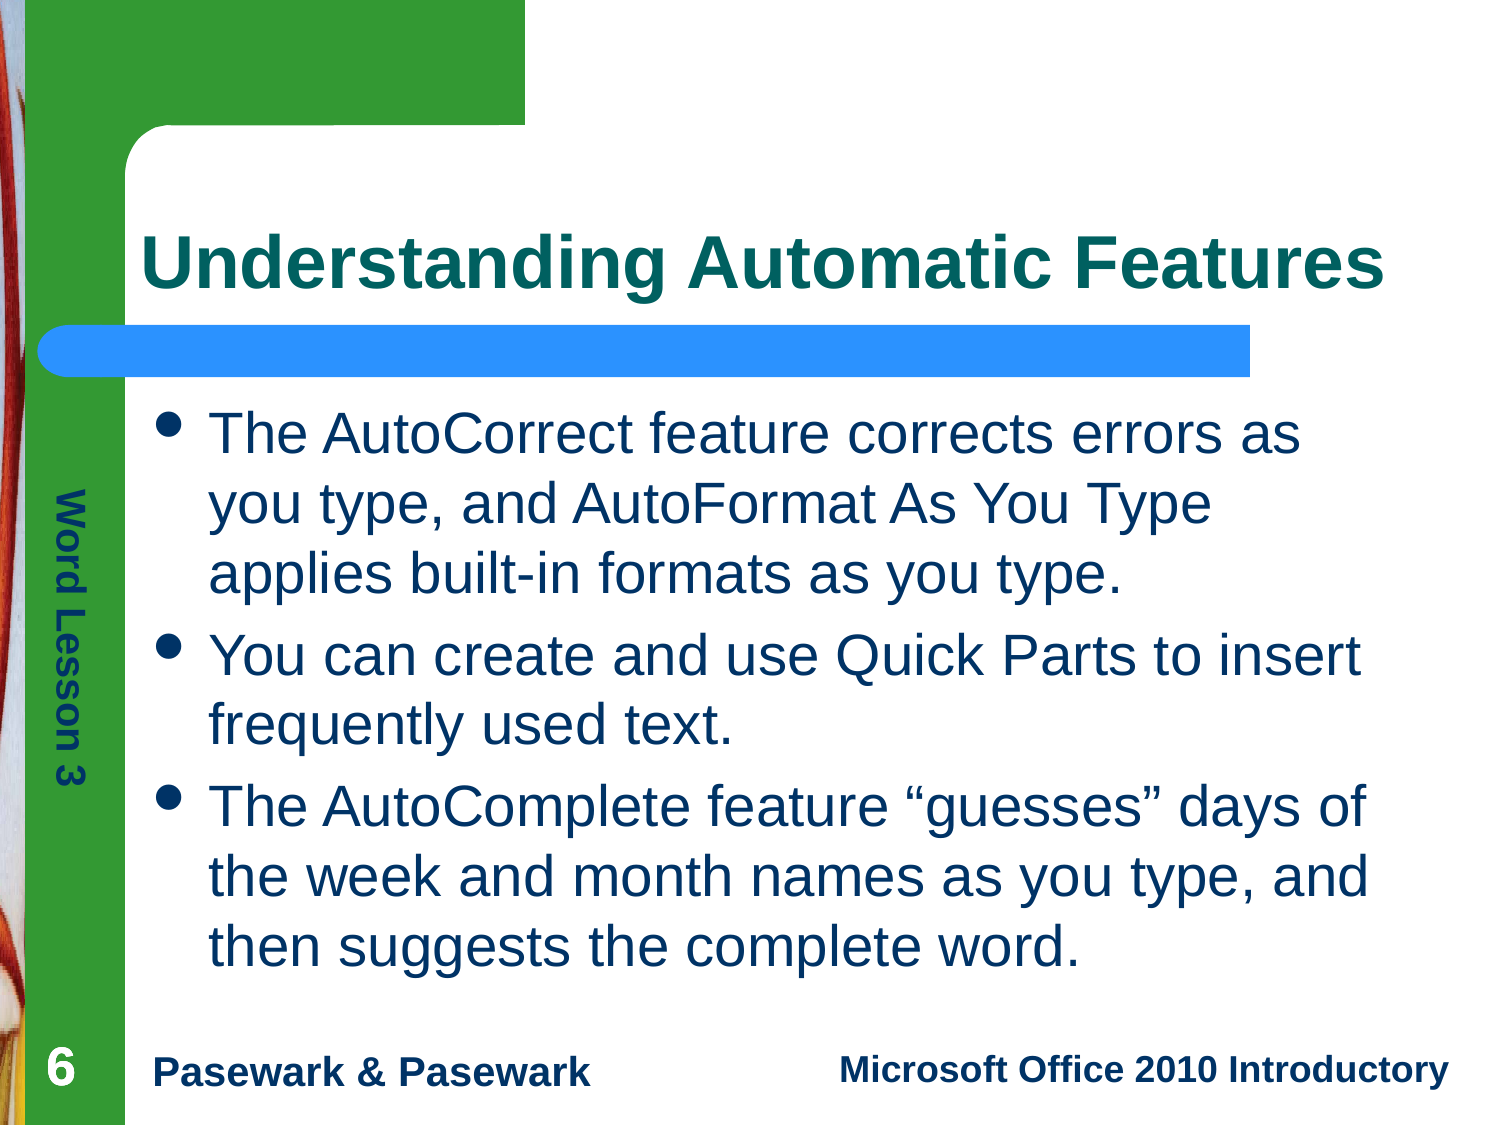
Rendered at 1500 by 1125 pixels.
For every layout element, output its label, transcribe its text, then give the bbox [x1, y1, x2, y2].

text_box 6 [13, 1023, 111, 1105]
list The AutoCorrect feature corrects errors as you type, and AutoFormat As You Type applies built-in formats as you type. You can create and use Quick Parts to insert frequently used text. The AutoComplete feature “guesses” days of the week and month names as you type, and then suggests the complete word. [137, 387, 1400, 1038]
picture [0, 0, 25, 1125]
title Understanding Automatic Features [124, 124, 1500, 313]
